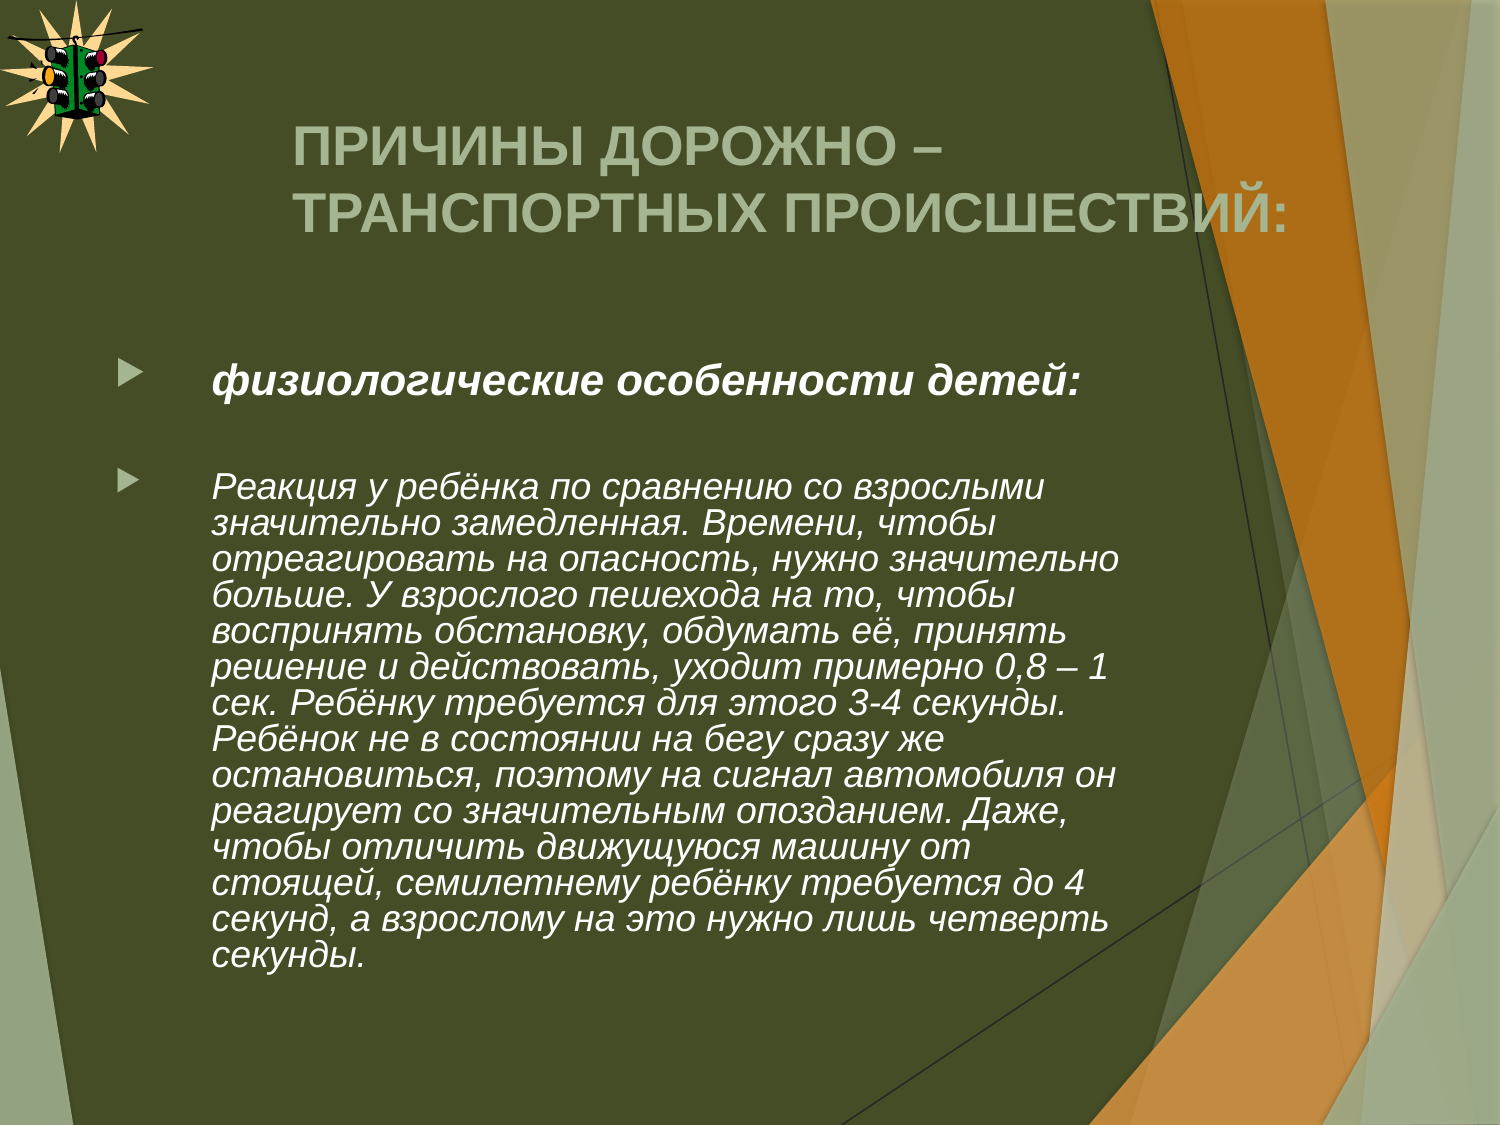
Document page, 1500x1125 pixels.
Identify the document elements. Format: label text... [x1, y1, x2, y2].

picture [0, 0, 154, 154]
title ПРИЧИНЫ ДОРОЖНО – ТРАНСПОРТНЫХ ПРОИСШЕСТВИЙ: [277, 101, 1319, 319]
list физиологические особенности детей: Реакция у ребёнка по сравнению со взрослыми значительно замедленная. Времени, чтобы отреагировать на опасность, нужно значительно больше. У взрослого пешехода на то, чтобы воспринять обстановку, обдумать её, принять решение и действовать, уходит примерно 0,8 – 1 сек. Ребёнку требуется для этого 3-4 секунды. Ребёнок не в состоянии на бегу сразу же остановиться, поэтому на сигнал автомобиля он реагирует со значительным опозданием. Даже, чтобы отличить движущуюся машину от стоящей, семилетнему ребёнку требуется до 4 секунд, а взрослому на это нужно лишь четверть секунды. [99, 354, 1142, 992]
